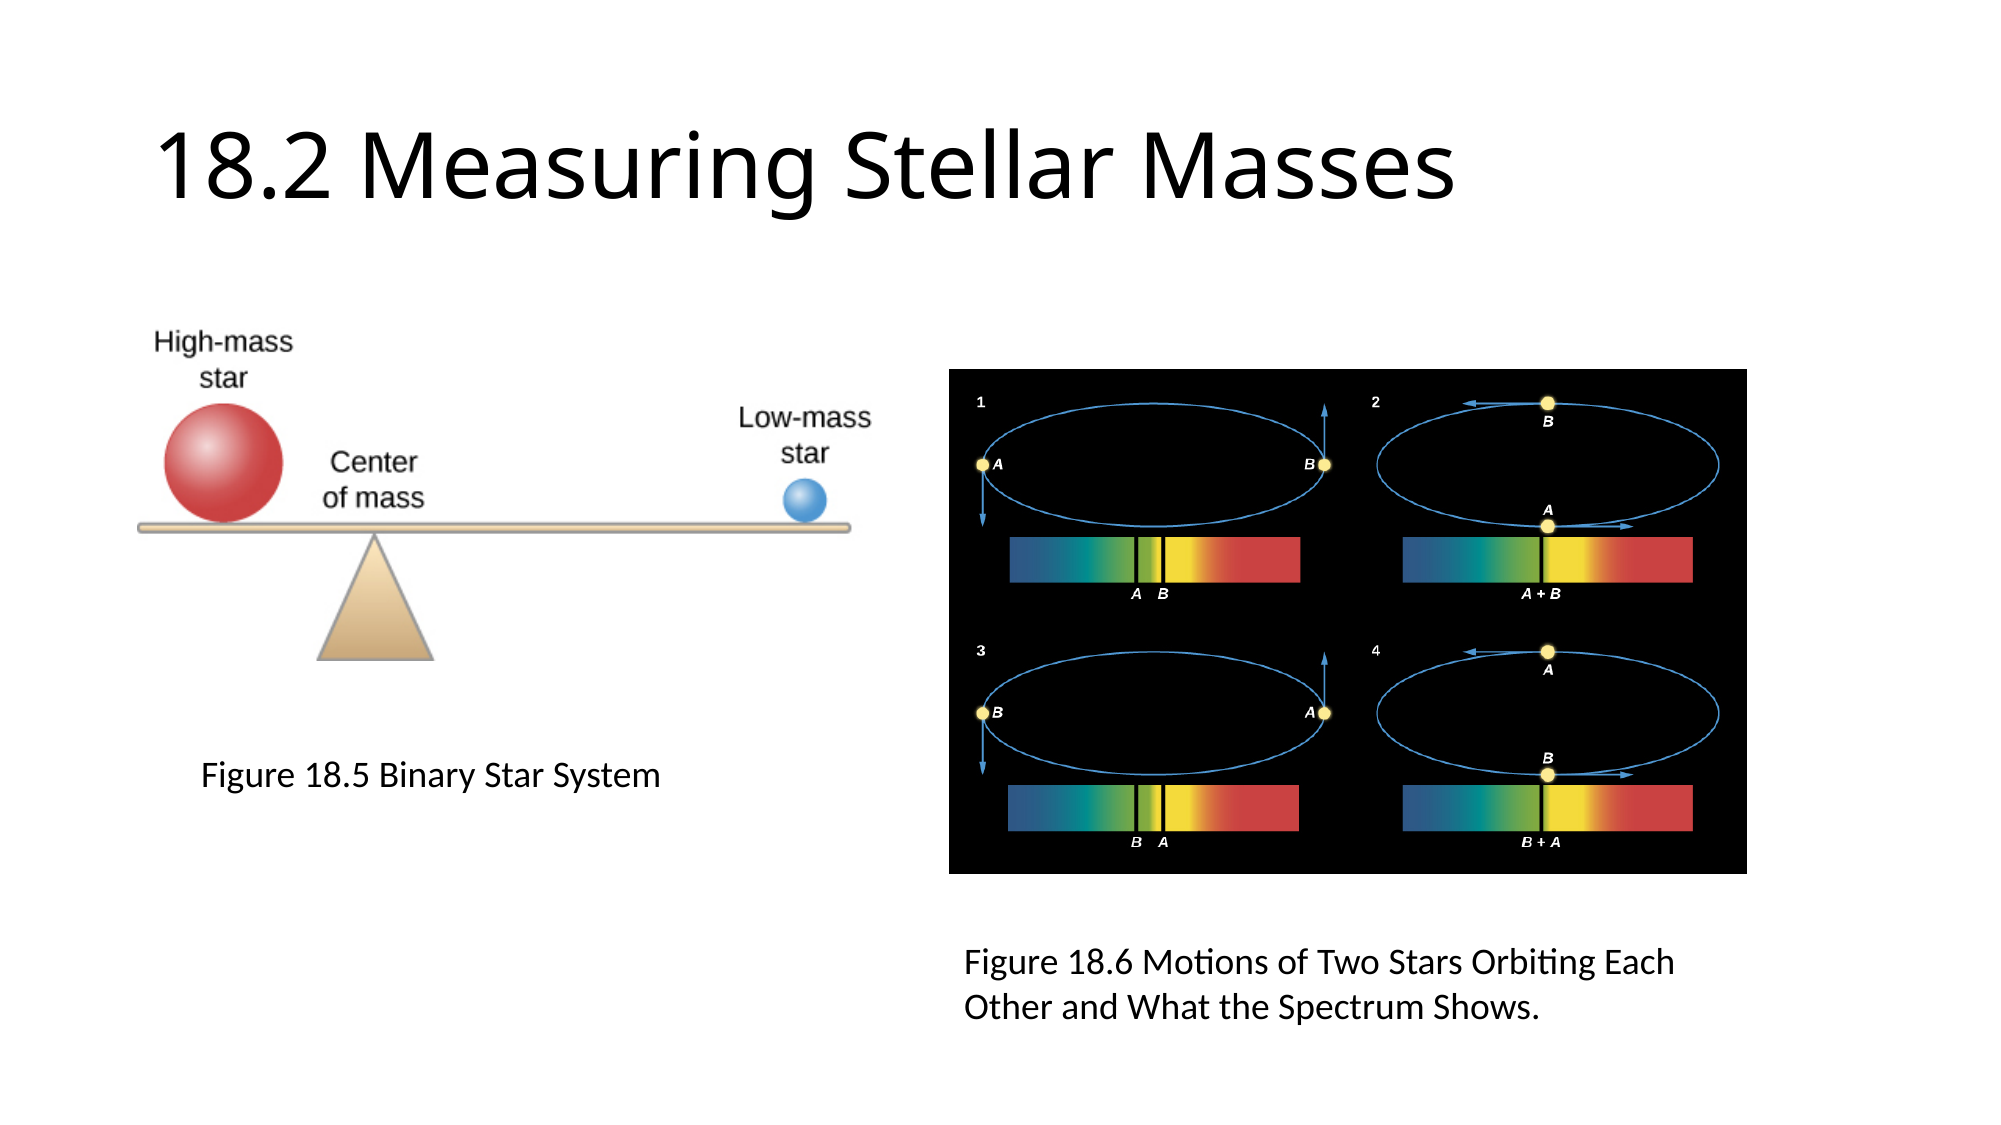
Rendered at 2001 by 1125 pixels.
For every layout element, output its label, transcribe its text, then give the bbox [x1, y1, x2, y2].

text_box Figure 18.6 Motions of Two Stars Orbiting Each Other and What the Spectrum Shows. [949, 929, 1747, 1035]
picture [137, 327, 872, 661]
text_box Figure 18.5 Binary Star System [186, 742, 677, 802]
picture [949, 369, 1747, 874]
title 18.2 Measuring Stellar Masses [137, 59, 1863, 278]
